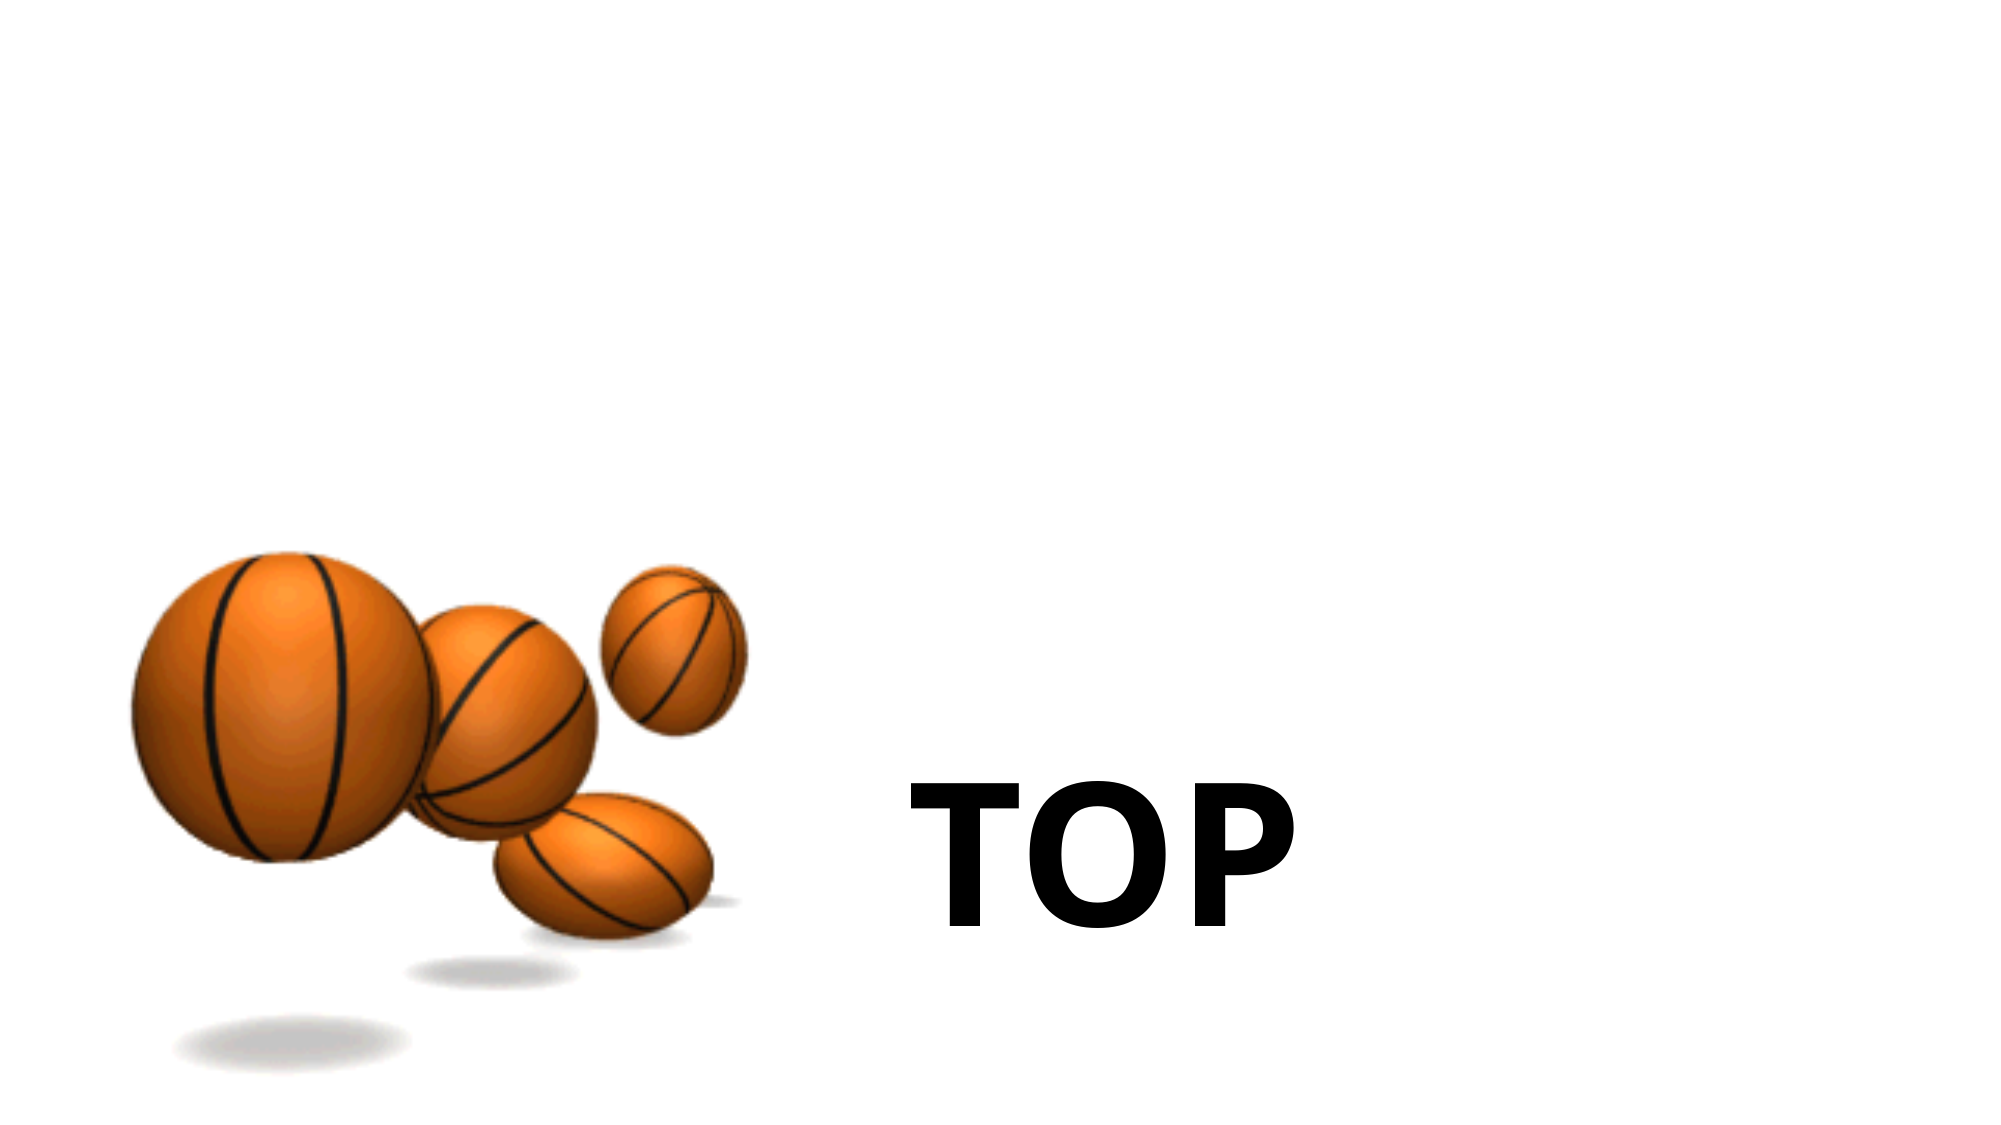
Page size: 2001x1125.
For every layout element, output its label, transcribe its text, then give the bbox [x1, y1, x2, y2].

picture [58, 12, 805, 1125]
title TOP [892, 753, 1503, 971]
